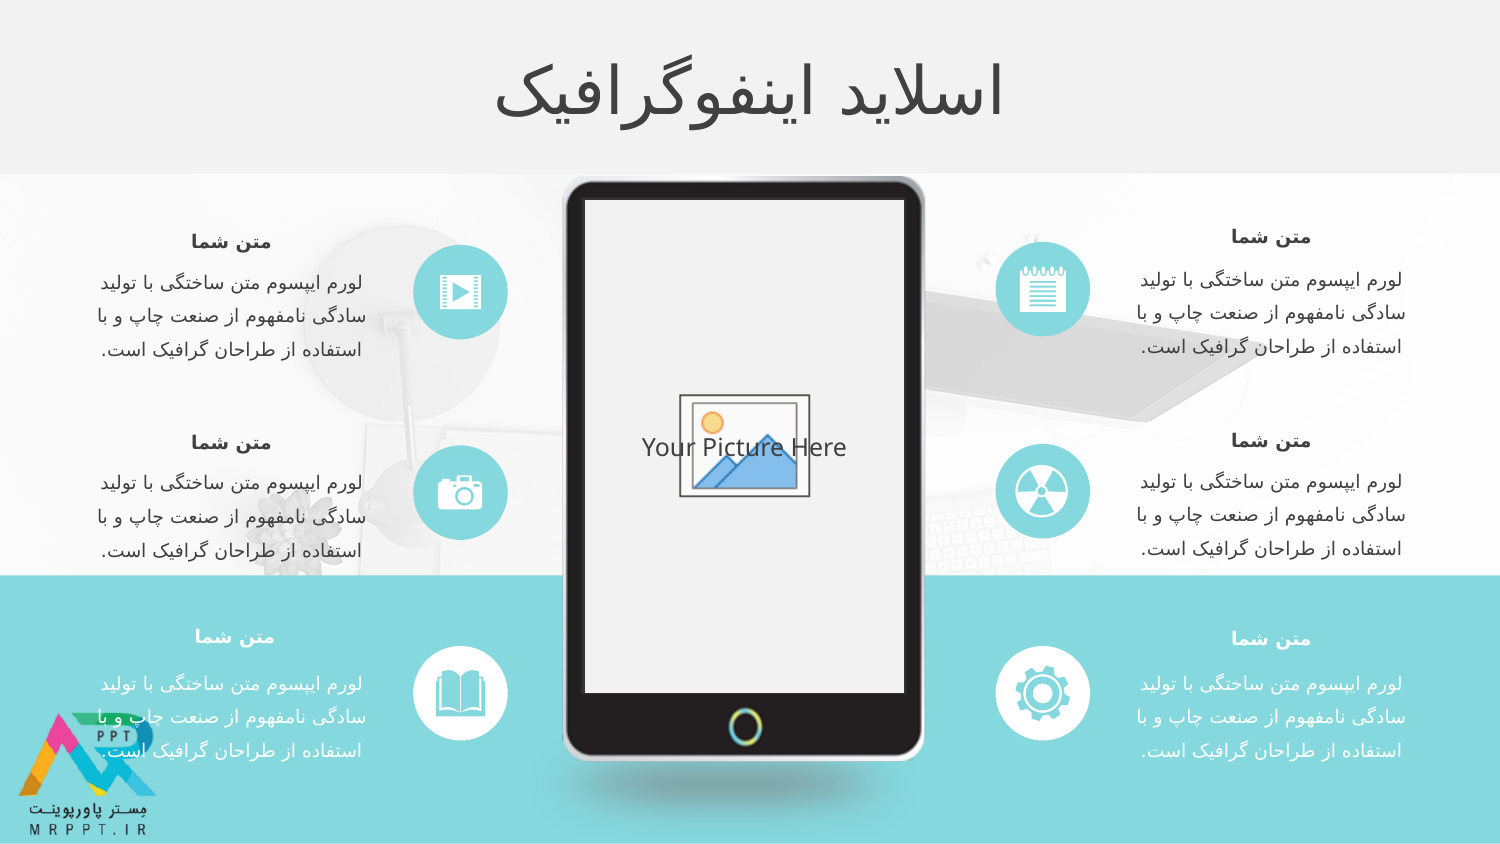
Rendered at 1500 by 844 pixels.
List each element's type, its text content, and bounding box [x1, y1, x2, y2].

text_box [411, 643, 510, 743]
text_box [993, 643, 1093, 743]
text_box [993, 239, 1093, 339]
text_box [73, 411, 390, 570]
text_box [1013, 462, 1071, 520]
picture [0, 705, 173, 844]
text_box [73, 210, 390, 369]
text_box [438, 273, 483, 311]
text_box [993, 441, 1093, 541]
text_box [433, 668, 488, 719]
text_box [1013, 663, 1073, 723]
list اسلاید اینفوگرافیک [0, 20, 1500, 115]
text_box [1113, 607, 1429, 769]
picture [0, 174, 1500, 844]
text_box [435, 473, 485, 512]
text_box [1017, 264, 1068, 315]
text_box [411, 443, 510, 542]
text_box [411, 242, 510, 342]
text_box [1113, 409, 1429, 567]
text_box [1113, 205, 1429, 365]
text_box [73, 605, 390, 770]
